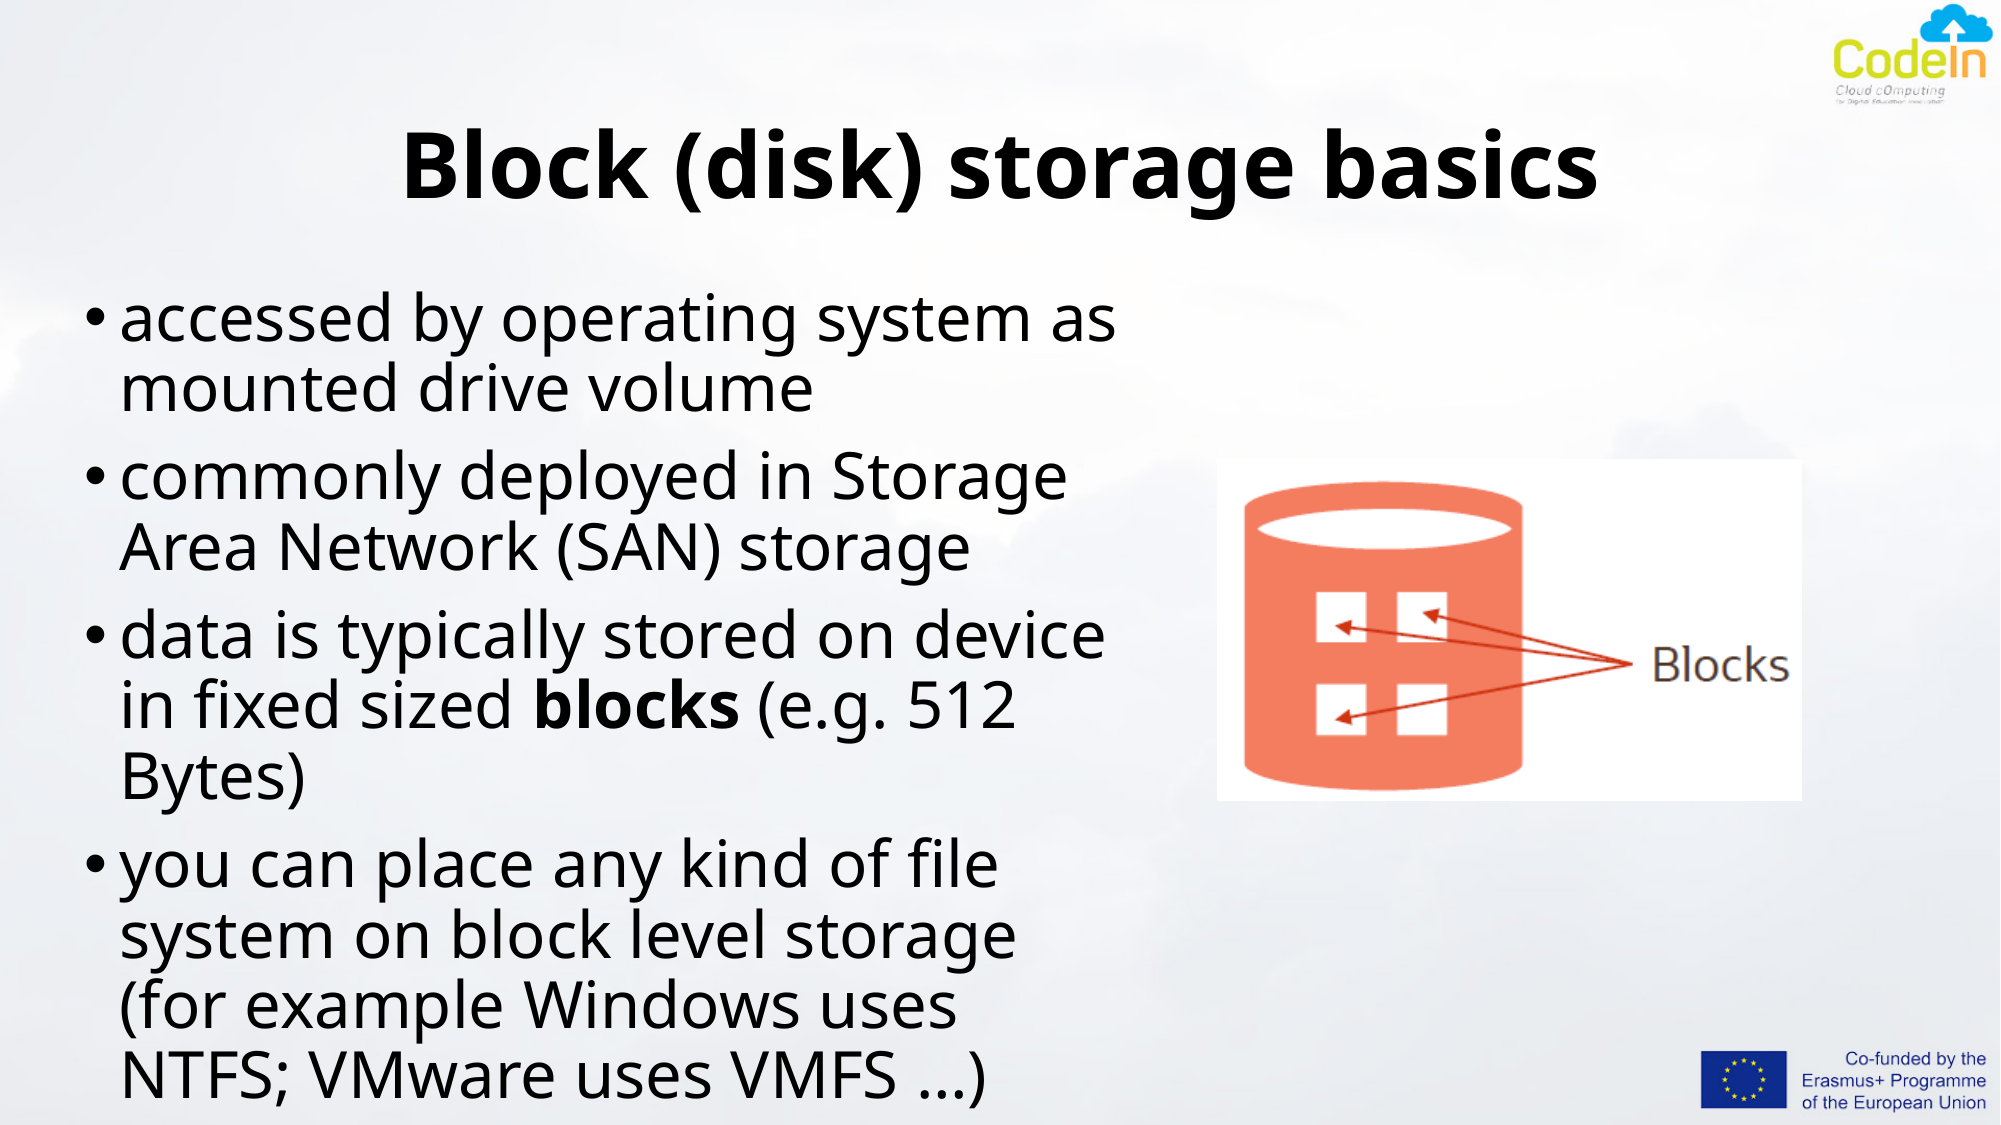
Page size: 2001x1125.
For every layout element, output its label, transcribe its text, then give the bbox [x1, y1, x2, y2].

title Block (disk) storage basics [137, 59, 1863, 278]
list accessed by operating system as mounted drive volume commonly deployed in Storage Area Network (SAN) storage data is typically stored on device in fixed sized blocks (e.g. 512 Bytes) you can place any kind of file system on block level storage (for example Windows uses NTFS; VMware uses VMFS …) [69, 277, 1158, 1125]
picture [0, 0, 2001, 1125]
